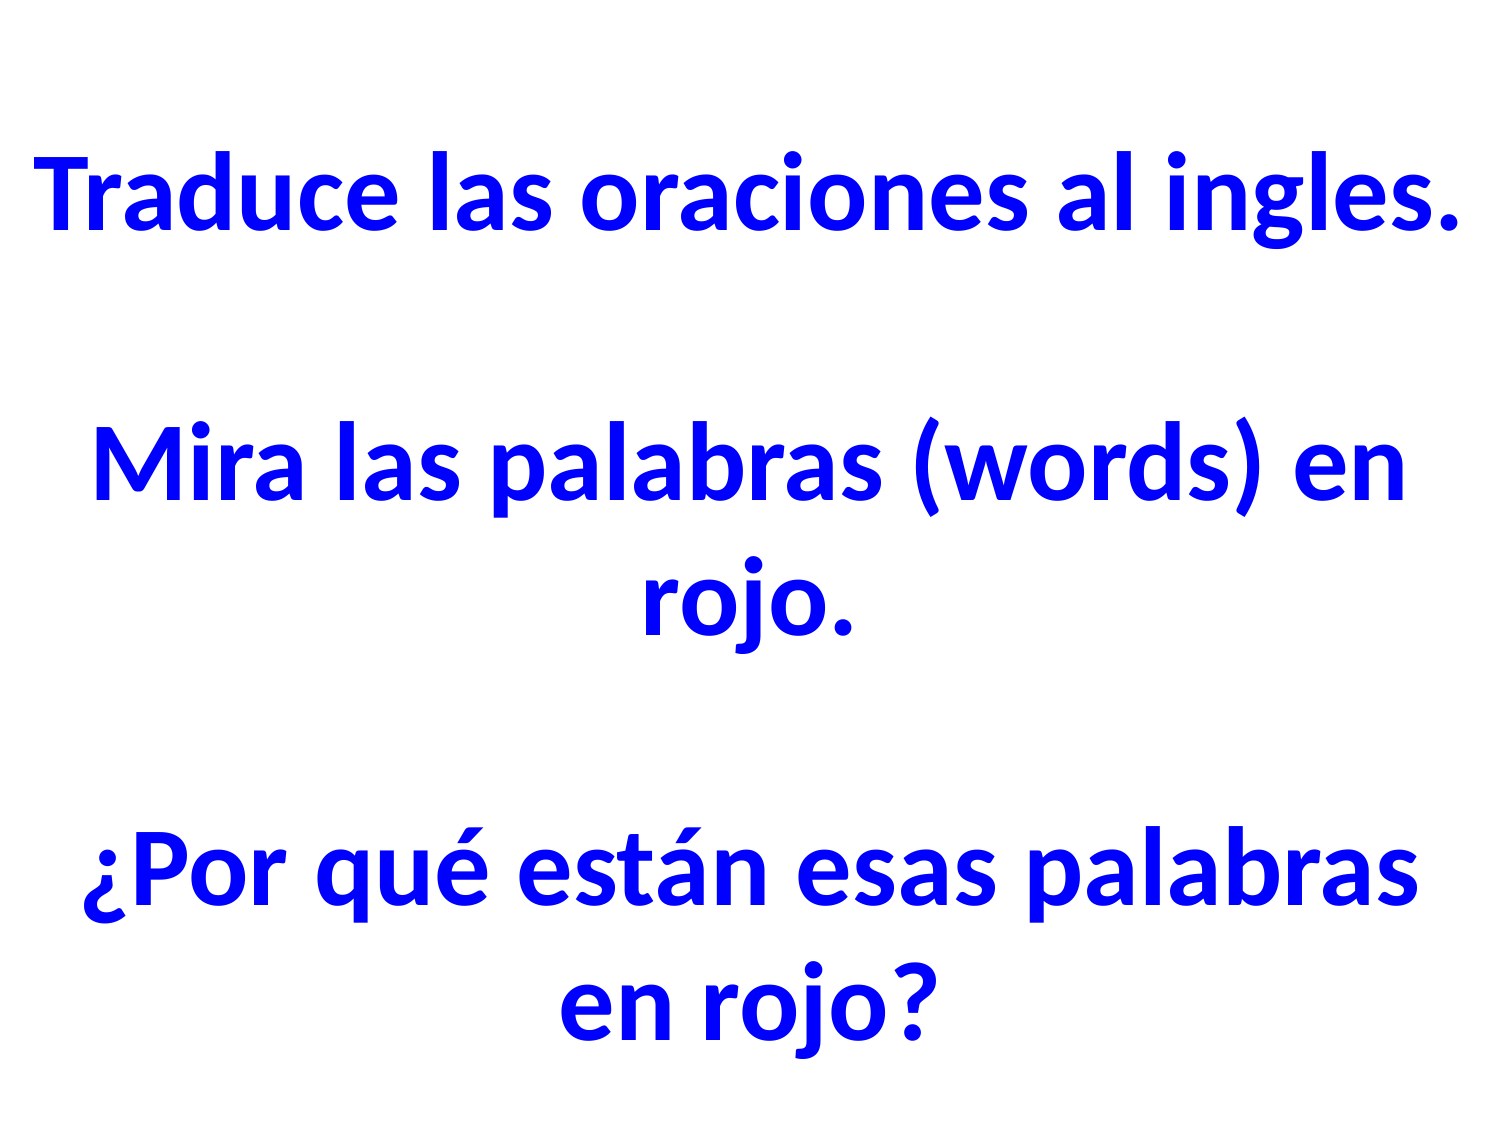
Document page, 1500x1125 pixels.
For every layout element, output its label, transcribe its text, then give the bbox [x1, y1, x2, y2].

text_box Traduce las oraciones al ingles. Mira las palabras (words) en rojo. ¿Por qué están esas palabras en rojo? [0, 110, 1500, 1071]
